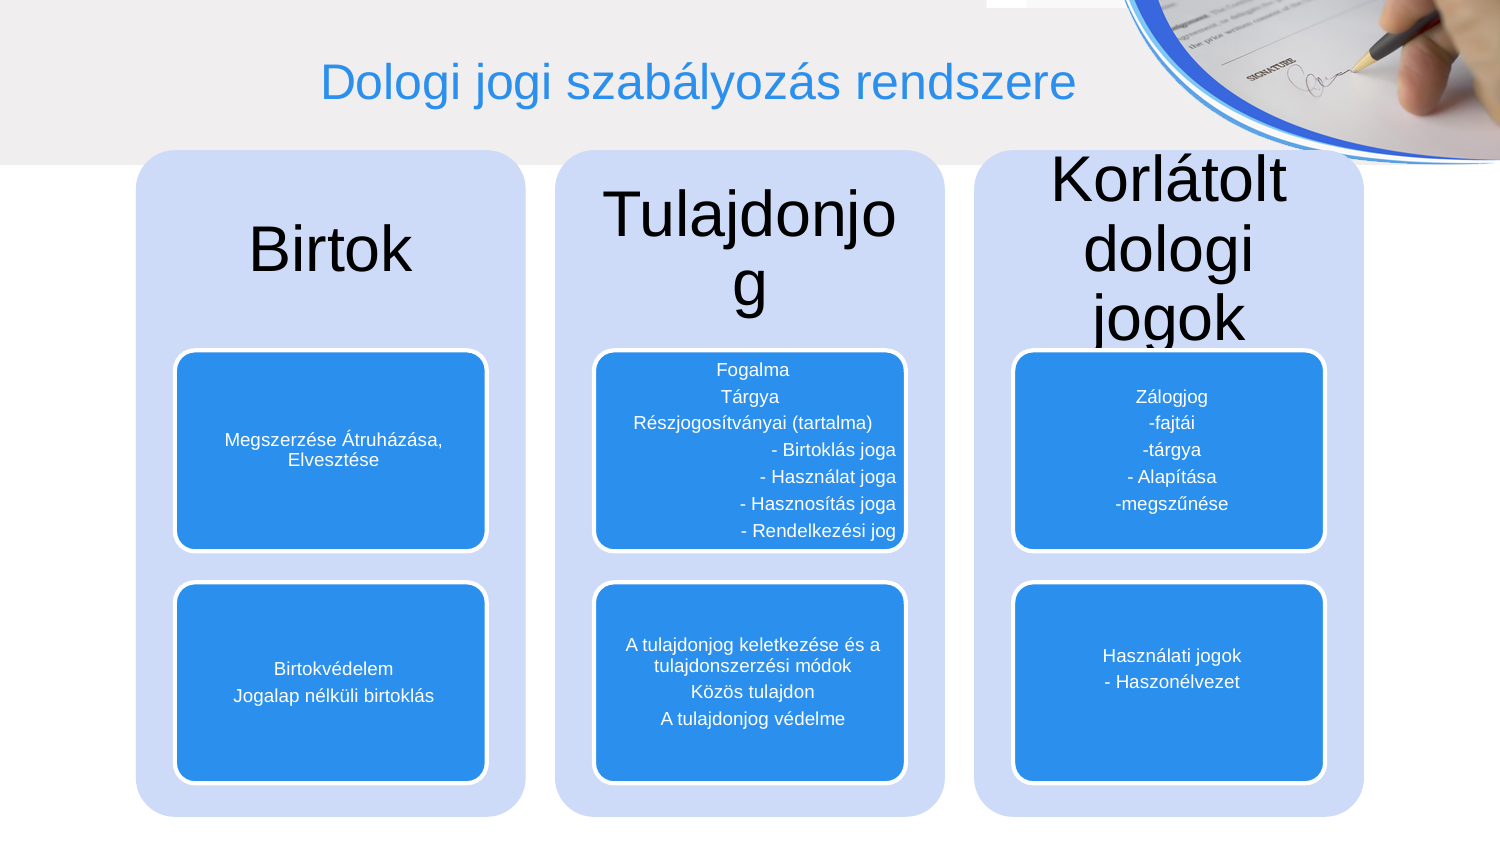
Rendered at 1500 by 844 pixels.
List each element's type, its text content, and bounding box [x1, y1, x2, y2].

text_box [135, 149, 1365, 818]
picture [0, 0, 1500, 844]
list Dologi jogi szabályozás rendszere [0, 32, 1449, 127]
